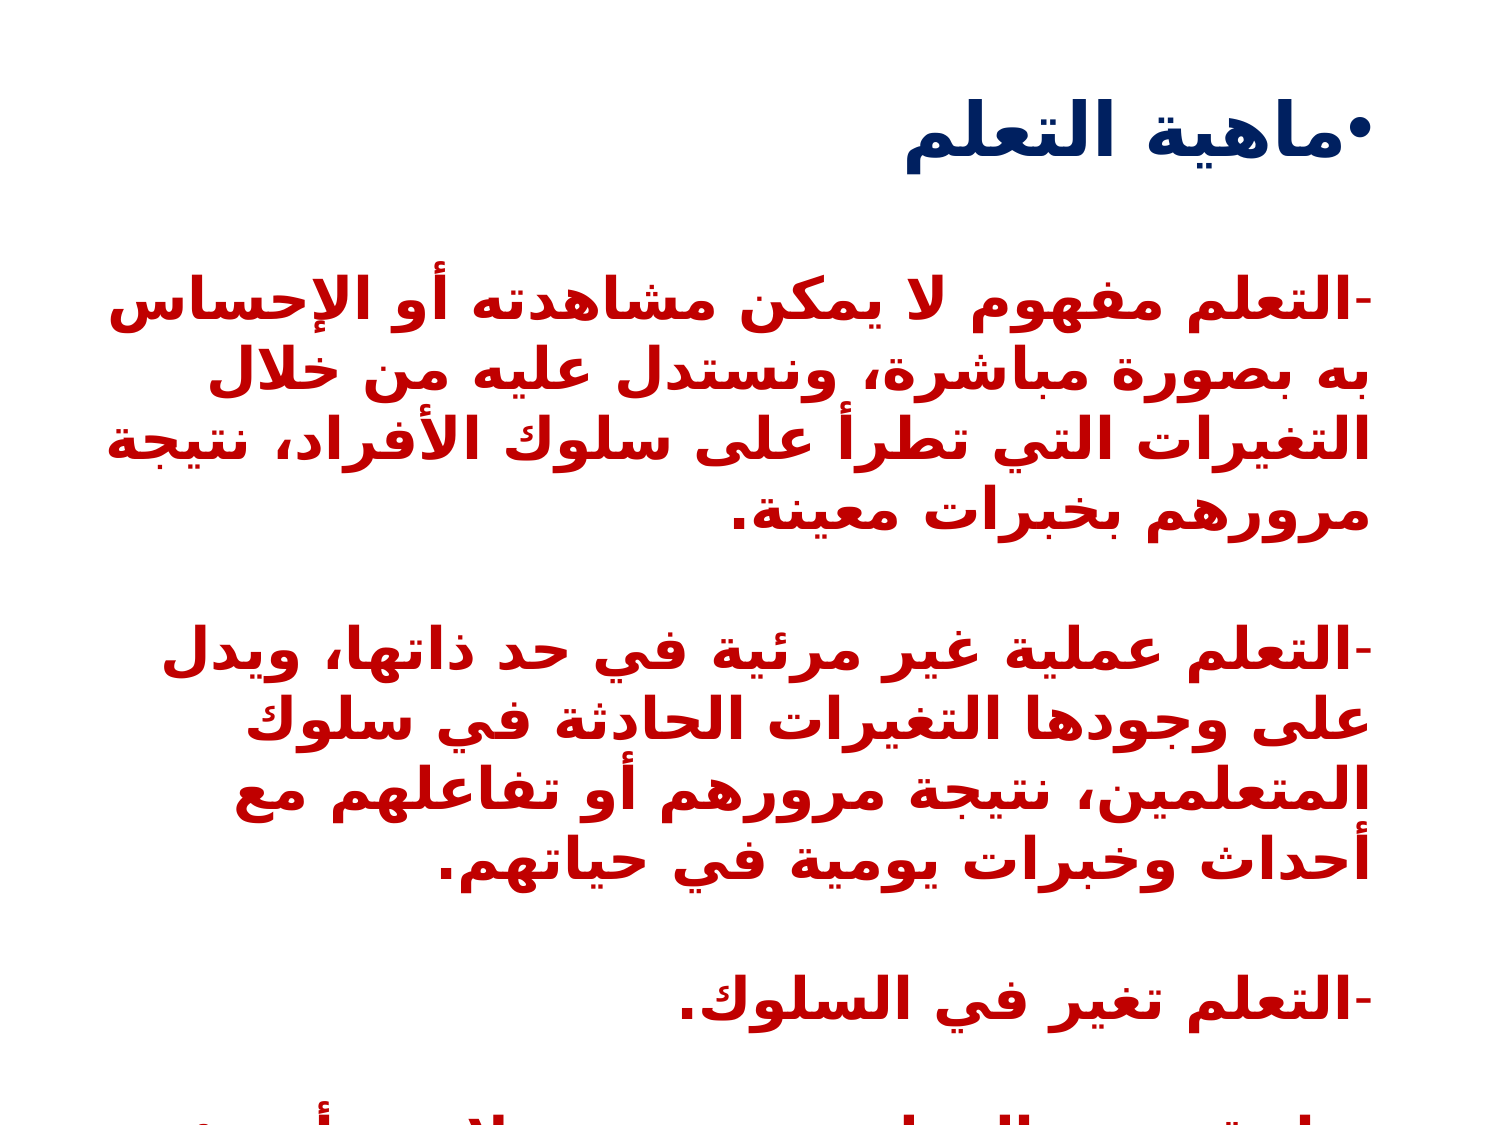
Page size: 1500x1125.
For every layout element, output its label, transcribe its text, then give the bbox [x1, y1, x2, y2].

text_box ماهية التعلم التعلم مفهوم لا يمكن مشاهدته أو الإحساس به بصورة مباشرة، ونستدل عليه من خلال التغيرات التي تطرأ على سلوك الأفراد، نتيجة مرورهم بخبرات معينة. التعلم عملية غير مرئية في حد ذاتها، ويدل على وجودها التغيرات الحادثة في سلوك المتعلمين، نتيجة مرورهم أو تفاعلهم مع أحداث وخبرات يومية في حياتهم. التعلم تغير في السلوك. ما يقوم به المعلم من تدريس لا بد وأن يؤدي إلى تعلم أي إلى حدوث تعلم. [41, 73, 1388, 1125]
